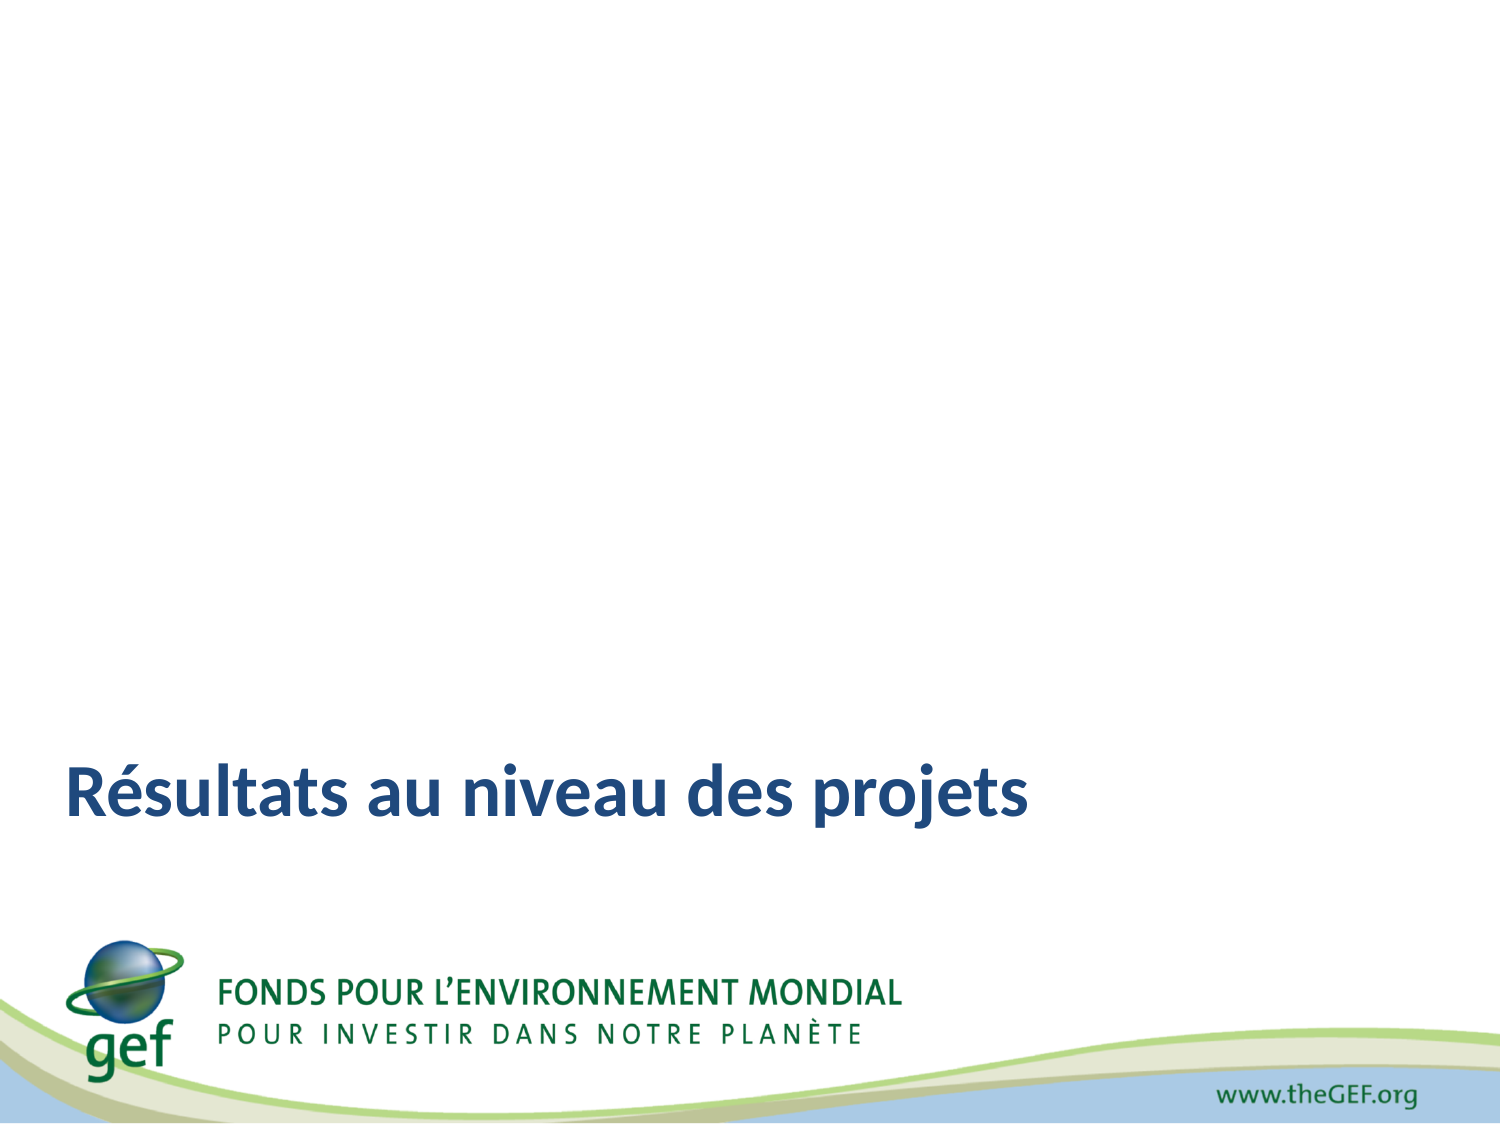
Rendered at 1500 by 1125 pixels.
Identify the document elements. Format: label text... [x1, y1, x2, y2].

title Résultats au niveau des projets [49, 674, 1326, 899]
picture [0, 912, 1500, 1125]
